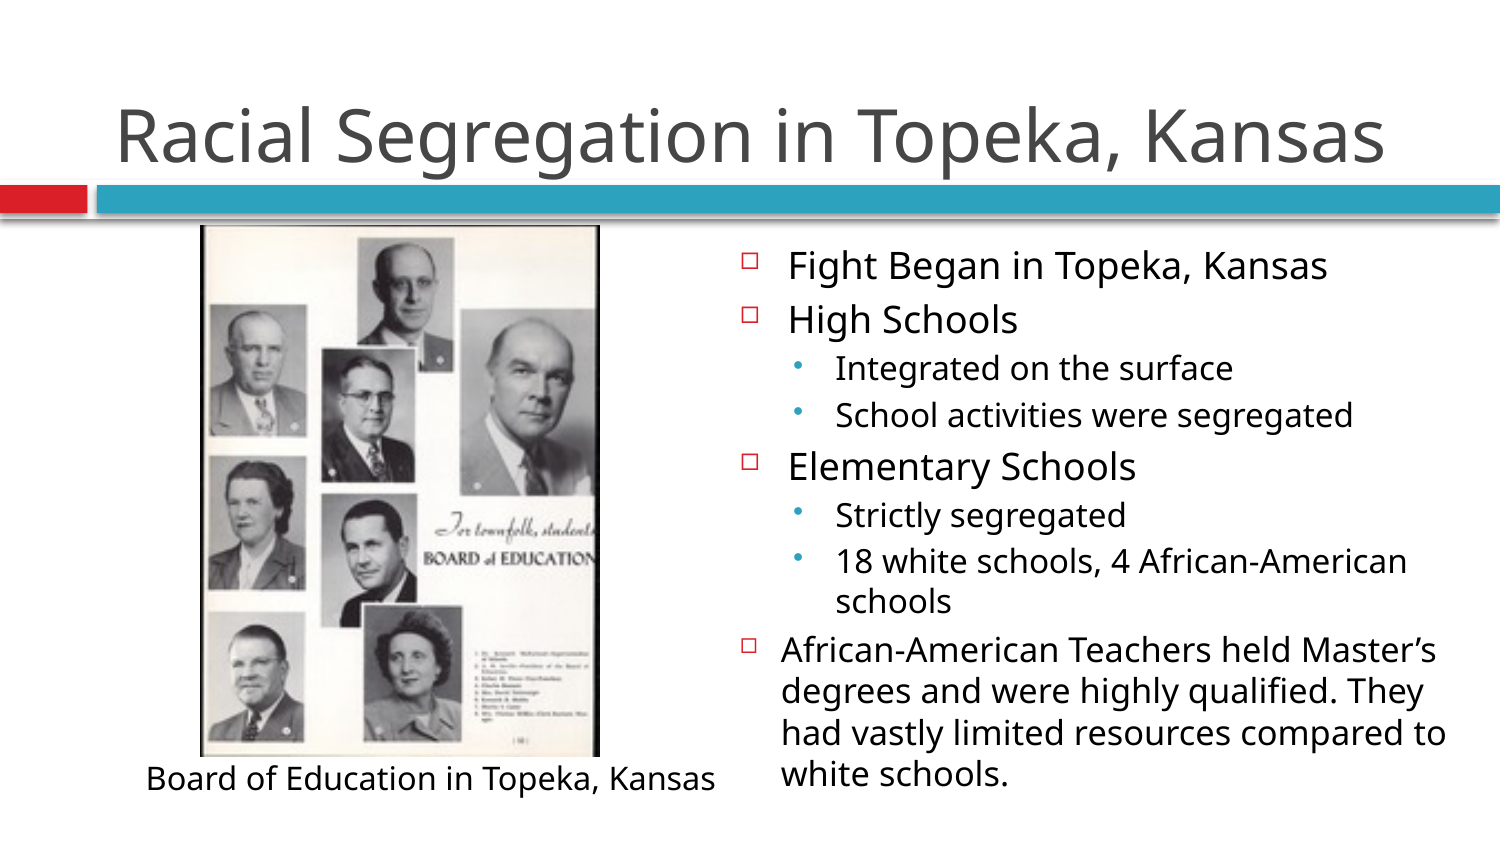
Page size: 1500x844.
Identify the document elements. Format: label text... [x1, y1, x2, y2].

picture [199, 225, 601, 757]
list Board of Education in Topeka, Kansas [112, 220, 750, 810]
title Racial Segregation in Topeka, Kansas [99, 19, 1438, 185]
list Fight Began in Topeka, Kansas High Schools Integrated on the surface School activities were segregated Elementary Schools Strictly segregated 18 white schools, 4 African-American schools African-American Teachers held Master’s degrees and were highly qualified. They had vastly limited resources compared to white schools. [750, 234, 1463, 810]
